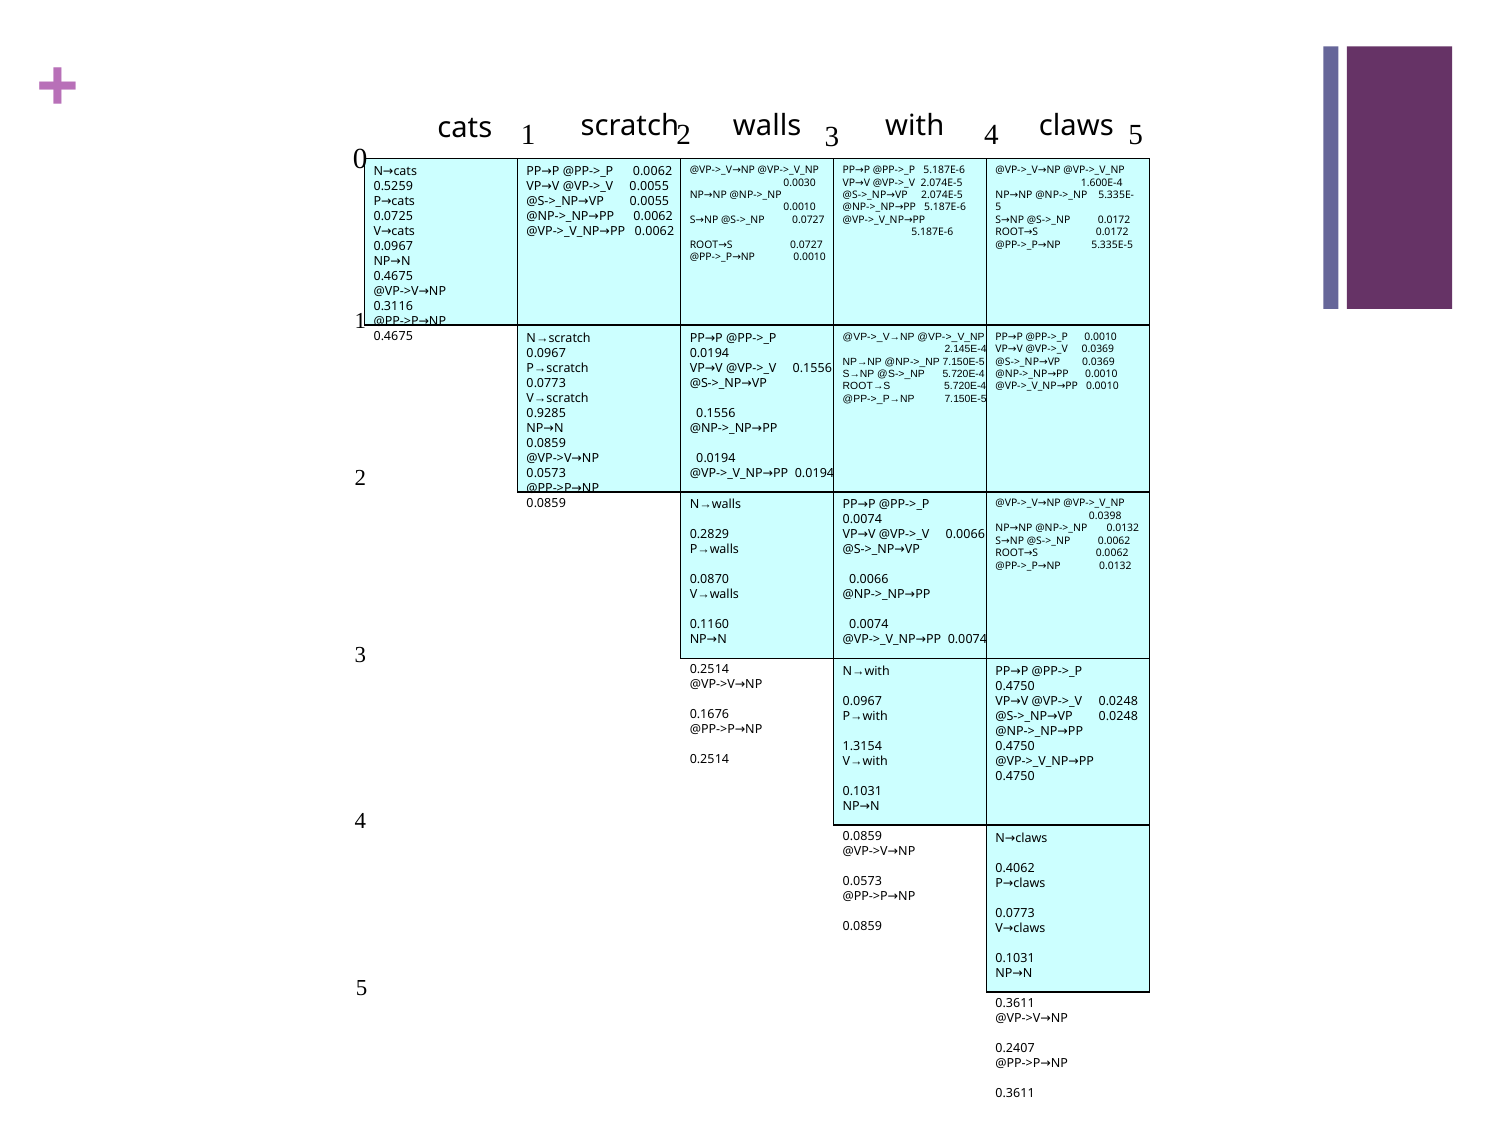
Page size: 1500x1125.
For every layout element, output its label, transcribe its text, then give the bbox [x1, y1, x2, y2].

text_box 2 [331, 458, 390, 506]
text_box 3 [331, 634, 390, 683]
text_box 4 [331, 801, 390, 850]
text_box scratch [571, 102, 689, 147]
text_box walls [723, 102, 811, 147]
text_box 1 [331, 301, 390, 350]
text_box @VP->_V→NP @VP->_V_NP 1.600E-4 NP→NP @NP->_NP 5.335E-5 S→NP @S->_NP 0.0172 ROOT→S 0.0172 @PP->_P→NP 5.335E-5 [986, 158, 1150, 326]
text_box cats [428, 103, 502, 148]
text_box claws [1029, 102, 1124, 147]
text_box 5 [332, 968, 391, 1016]
text_box N→with 0.0967 P→with 1.3154 V→with 0.1031 NP→N 0.0859 @VP->V→NP 0.0573 @PP->P→NP 0.0859 [833, 659, 986, 826]
text_box with [876, 102, 954, 147]
text_box PP→P @PP->_P 0.0194 VP→V @VP->_V 0.1556 @S->_NP→VP 0.1556 @NP->_NP→PP 0.0194 @VP->_V_NP→PP 0.0194 [680, 326, 833, 492]
text_box @VP->_V→NP @VP->_V_NP 0.0030 NP→NP @NP->_NP 0.0010 S→NP @S->_NP 0.0727 ROOT→S 0.0727 @PP->_P→NP 0.0010 [680, 158, 833, 326]
text_box N→scratch 0.0967 P→scratch 0.0773 V→scratch 0.9285 NP→N 0.0859 @VP->V→NP 0.0573 @PP->P→NP 0.0859 [517, 326, 680, 492]
text_box 3 [802, 112, 862, 160]
text_box N→claws 0.4062 P→claws 0.0773 V→claws 0.1031 NP→N 0.3611 @VP->V→NP 0.2407 @PP->P→NP 0.3611 [986, 826, 1150, 992]
text_box N→cats 0.5259 P→cats 0.0725 V→cats 0.0967 NP→N 0.4675 @VP->V→NP 0.3116 @PP->P→NP 0.4675 [364, 158, 517, 326]
text_box N→walls 0.2829 P→walls 0.0870 V→walls 0.1160 NP→N 0.2514 @VP->V→NP 0.1676 @PP->P→NP 0.2514 [680, 492, 833, 659]
text_box 2 [654, 110, 713, 159]
text_box @VP->_V→NP @VP->_V_NP 2.145E-4 NP→NP @NP->_NP 7.150E-5 S→NP @S->_NP 5.720E-4 ROOT→S 5.720E-4 @PP->_P→NP 7.150E-5 [833, 326, 986, 492]
text_box PP→P @PP->_P 0.0010 VP→V @VP->_V 0.0369 @S->_NP→VP 0.0369 @NP->_NP→PP 0.0010 @VP->_V_NP→PP 0.0010 [986, 326, 1150, 492]
text_box PP→P @PP->_P 0.4750 VP→V @VP->_V 0.0248 @S->_NP→VP 0.0248 @NP->_NP→PP 0.4750 @VP->_V_NP→PP 0.4750 [986, 659, 1150, 826]
text_box @VP->_V→NP @VP->_V_NP 0.0398 NP→NP @NP->_NP 0.0132 S→NP @S->_NP 0.0062 ROOT→S 0.0062 @PP->_P→NP 0.0132 [986, 492, 1150, 659]
text_box 4 [962, 110, 1021, 159]
text_box PP→P @PP->_P 0.0062 VP→V @VP->_V 0.0055 @S->_NP→VP 0.0055 @NP->_NP→PP 0.0062 @VP->_V_NP→PP 0.0062 [517, 158, 680, 326]
text_box PP→P @PP->_P 5.187E-6 VP→V @VP->_V 2.074E-5 @S->_NP→VP 2.074E-5 @NP->_NP→PP 5.187E-6 @VP->_V_NP→PP 5.187E-6 [833, 158, 986, 326]
text_box 0 [331, 134, 390, 183]
text_box 1 [499, 110, 558, 159]
text_box PP→P @PP->_P 0.0074 VP→V @VP->_V 0.0066 @S->_NP→VP 0.0066 @NP->_NP→PP 0.0074 @VP->_V_NP→PP 0.0074 [833, 492, 986, 659]
text_box 5 [1106, 110, 1165, 159]
